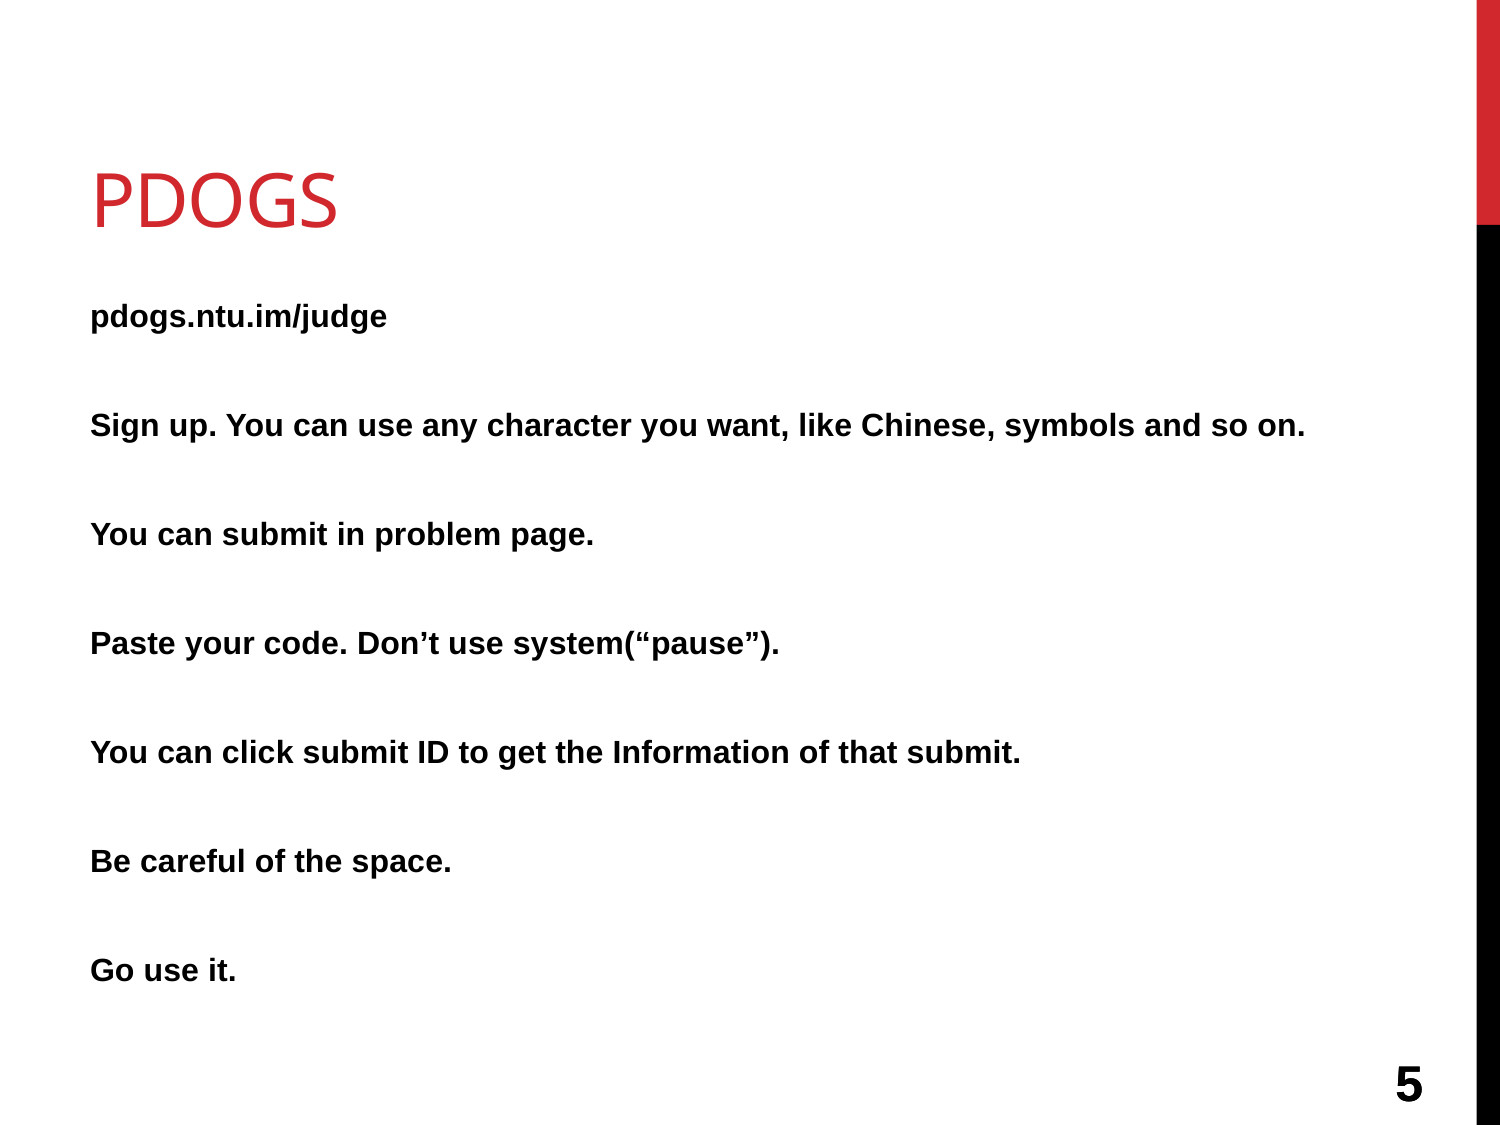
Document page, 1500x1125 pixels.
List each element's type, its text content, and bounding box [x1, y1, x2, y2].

list pdogs.ntu.im/judge Sign up. You can use any character you want, like Chinese, symbols and so on. You can submit in problem page. Paste your code. Don’t use system(“pause”). You can click submit ID to get the Information of that submit. Be careful of the space. Go use it. [75, 287, 1325, 1005]
title PDOGS [75, 25, 1025, 250]
